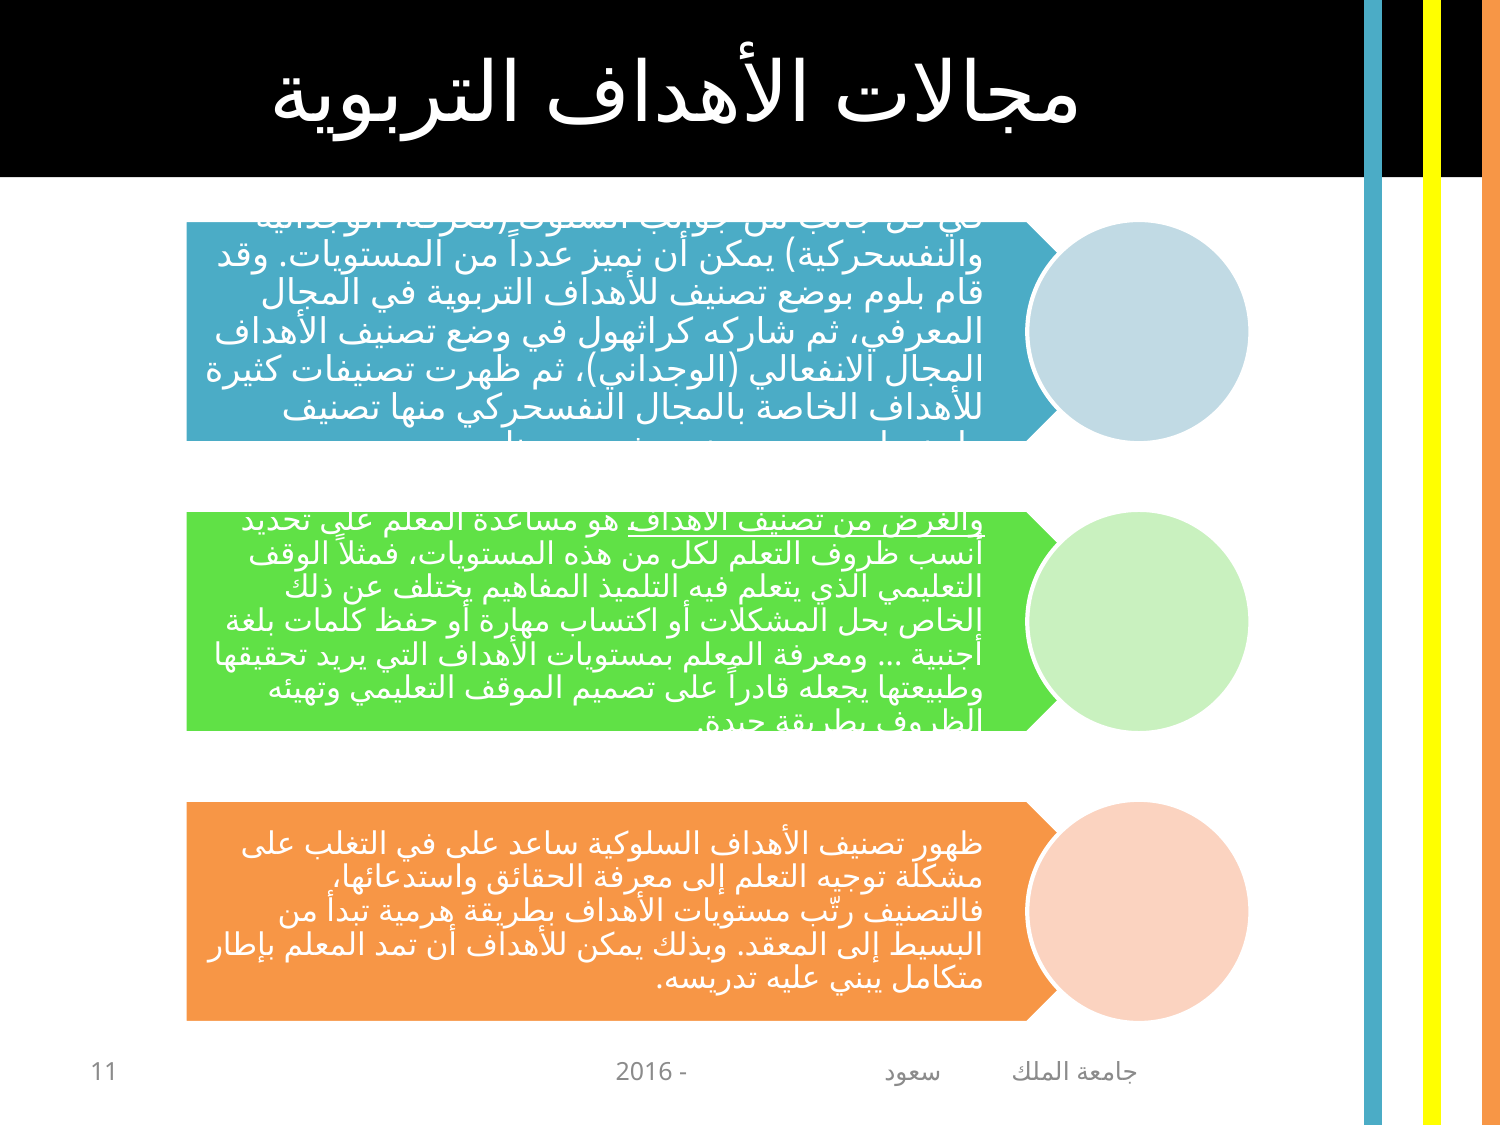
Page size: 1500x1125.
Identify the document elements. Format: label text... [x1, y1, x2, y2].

text_box [1421, 0, 1443, 1125]
text_box [1362, 0, 1384, 218]
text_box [0, 219, 1436, 1024]
text_box مجالات الأهداف التربوية [0, 30, 1099, 146]
text_box [1362, 1031, 1384, 1125]
slide_number 11 [75, 1042, 425, 1103]
text_box [0, 0, 1362, 179]
text_box [1443, 0, 1480, 179]
text_box [1384, 0, 1421, 179]
footer جامعة الملك سعود - 2016 [512, 1042, 988, 1103]
text_box [1480, 0, 1500, 1125]
